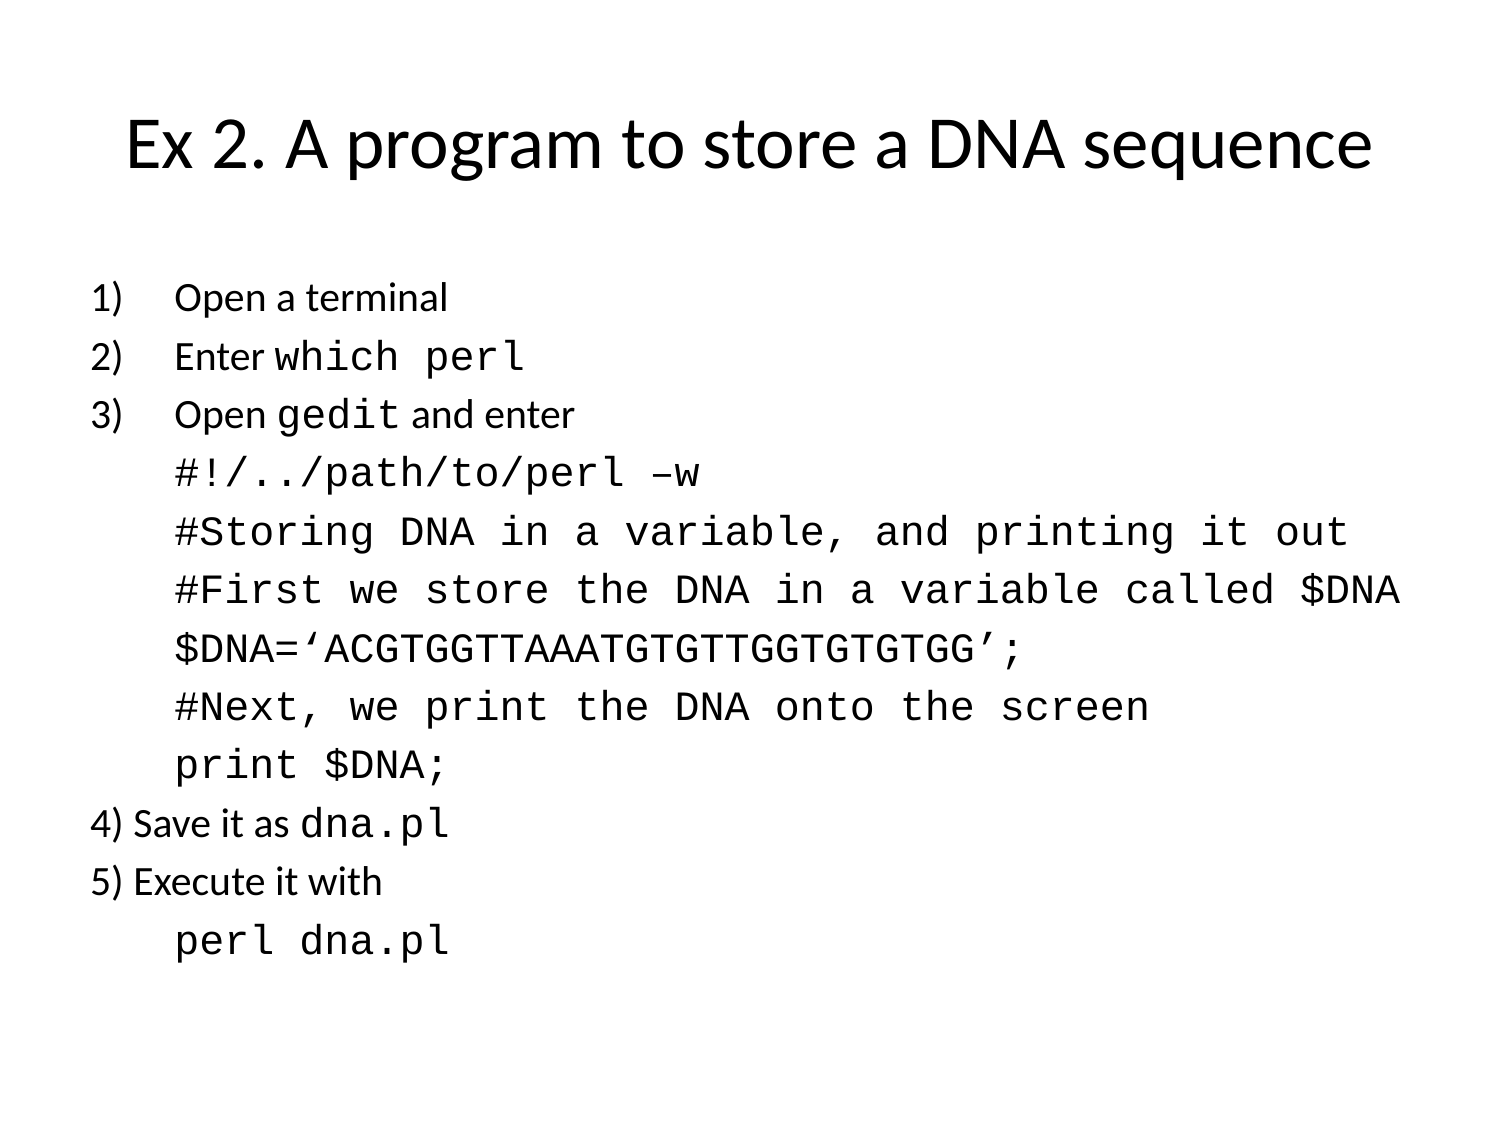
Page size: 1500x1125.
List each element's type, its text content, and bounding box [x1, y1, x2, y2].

list Open a terminal Enter which perl Open gedit and enter #!/../path/to/perl –w #Storing DNA in a variable, and printing it out #First we store the DNA in a variable called $DNA $DNA=‘ACGTGGTTAAATGTGTTGGTGTGTGG’; #Next, we print the DNA onto the screen print $DNA; 4) Save it as dna.pl 5) Execute it with perl dna.pl [75, 262, 1425, 1005]
title Ex 2. A program to store a DNA sequence [75, 45, 1425, 233]
